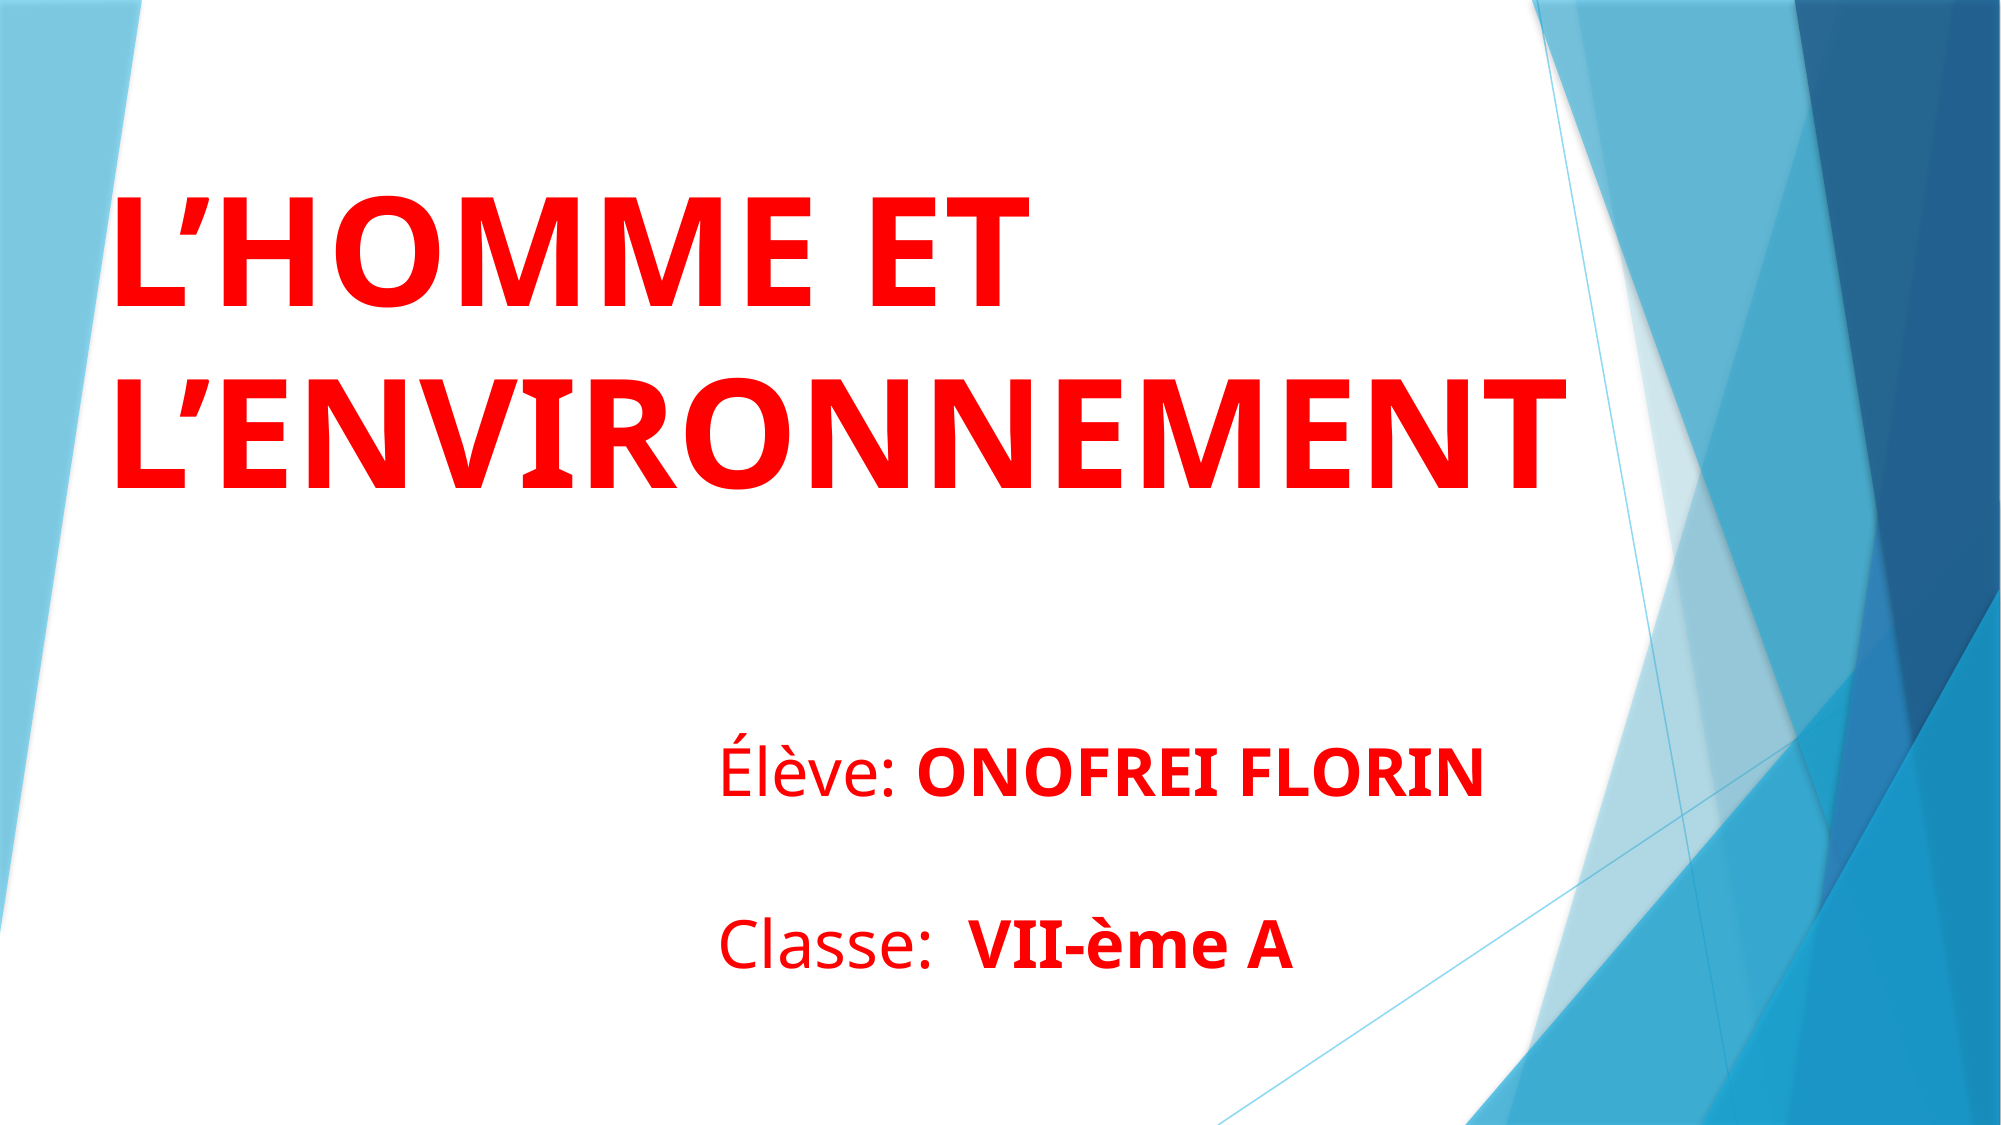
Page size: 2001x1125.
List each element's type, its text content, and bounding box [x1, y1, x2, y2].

title L’HOMME ET L’ENVIRONNEMENT [89, 134, 1590, 527]
subtitle Élève: ONOFREI FLORIN Classe: VII-ème A [702, 722, 1652, 1079]
